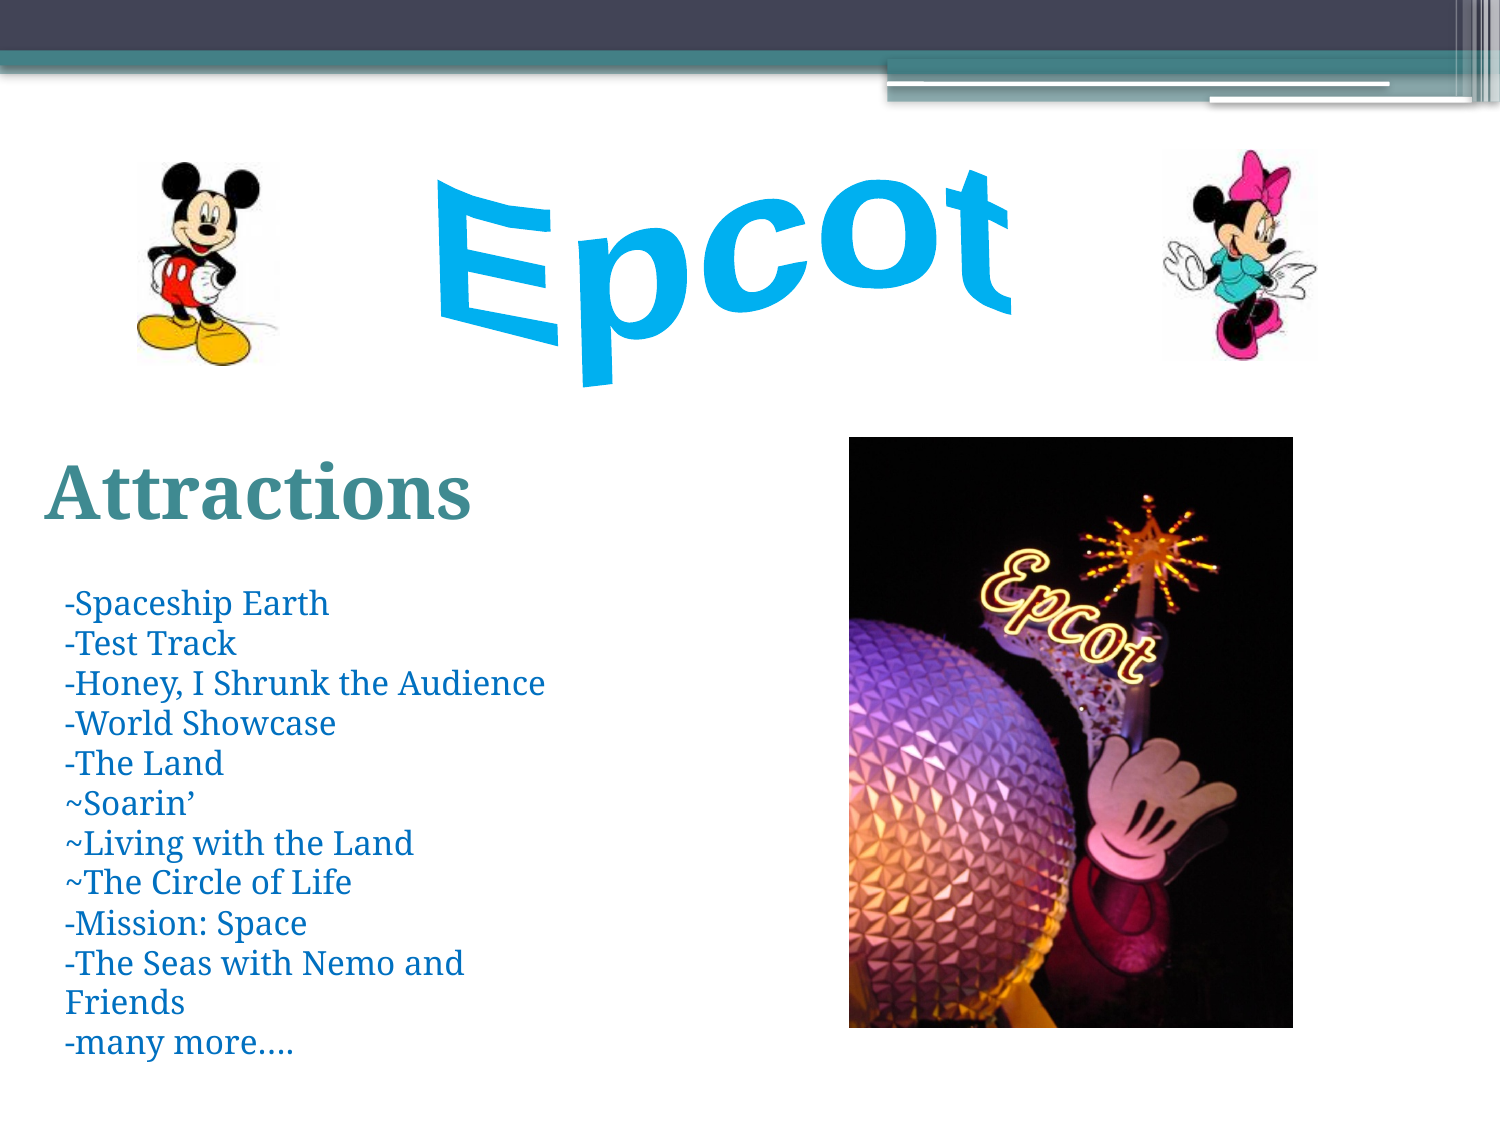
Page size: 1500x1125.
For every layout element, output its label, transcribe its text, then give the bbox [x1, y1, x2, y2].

text_box Attractions [29, 437, 489, 543]
text_box -Spaceship Earth -Test Track -Honey, I Shrunk the Audience -World Showcase -The Land ~Soarin’ ~Living with the Land ~The Circle of Life -Mission: Space -The Seas with Nemo and Friends -many more…. [49, 574, 575, 1069]
picture [137, 162, 280, 366]
picture [1162, 149, 1318, 362]
picture [849, 437, 1293, 1028]
